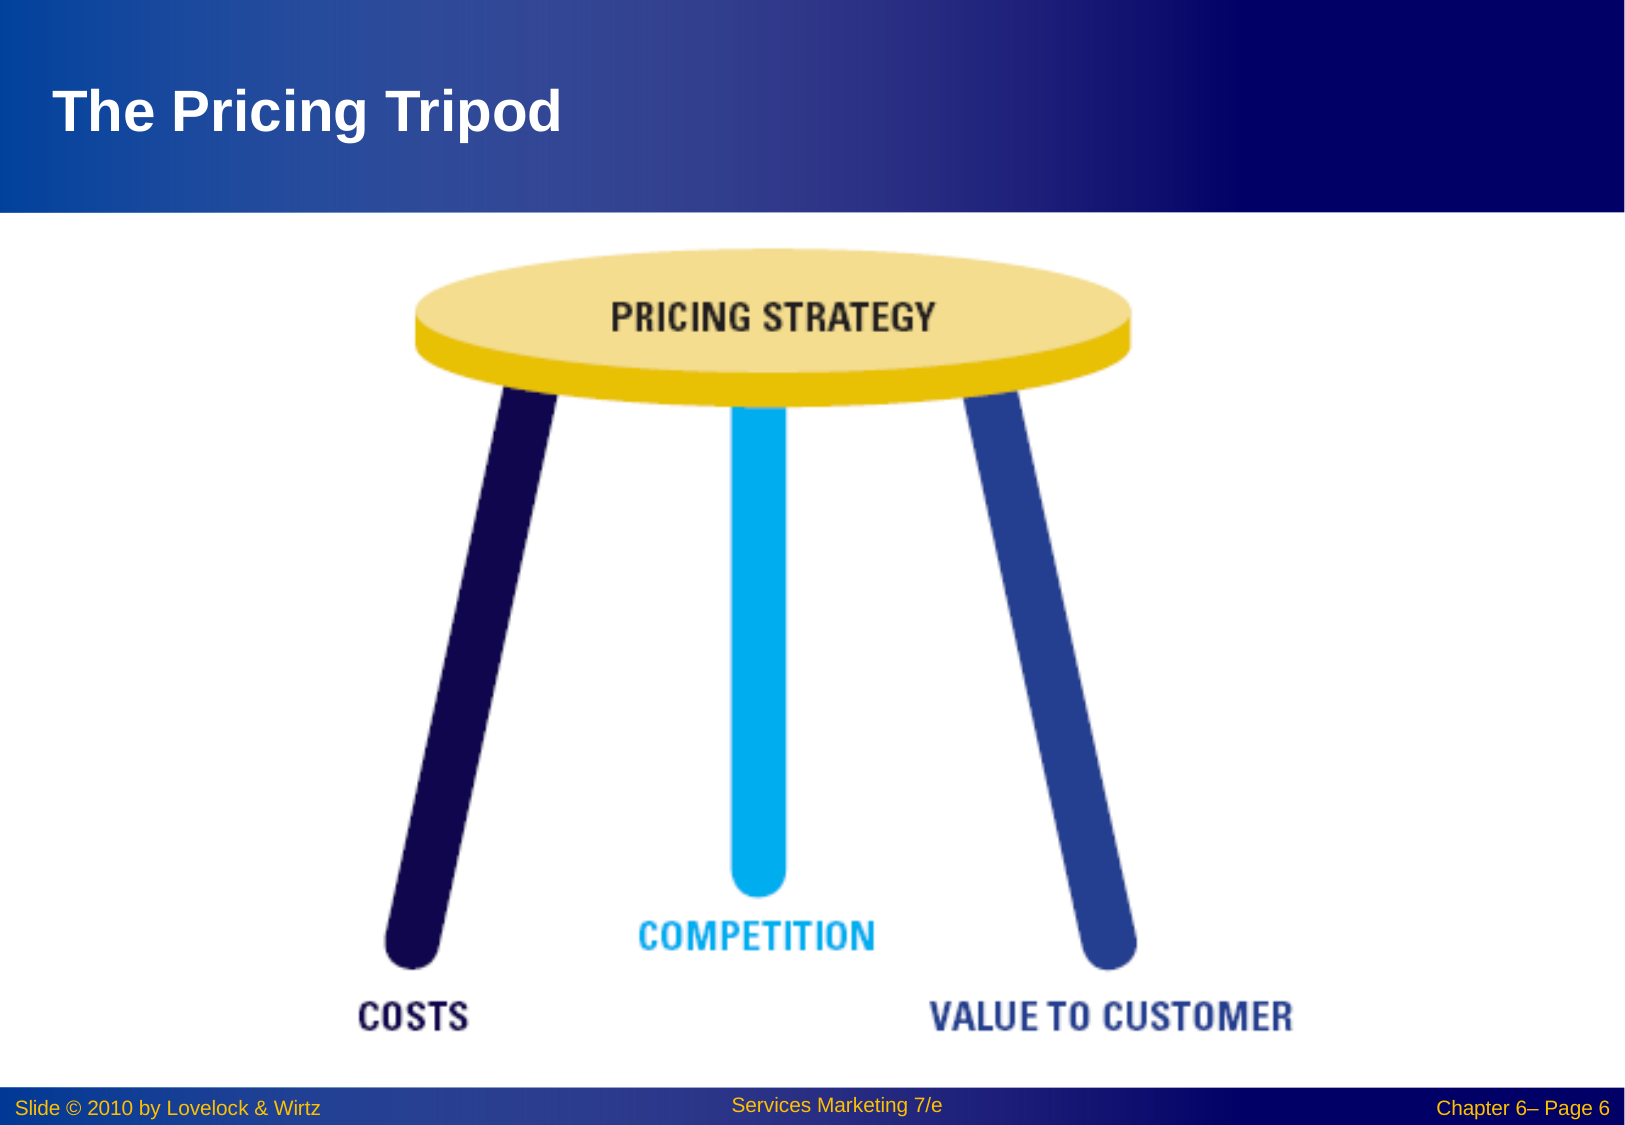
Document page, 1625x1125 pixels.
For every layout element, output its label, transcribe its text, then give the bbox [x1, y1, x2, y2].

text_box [299, 237, 1338, 1063]
title The Pricing Tripod [36, 37, 1088, 176]
